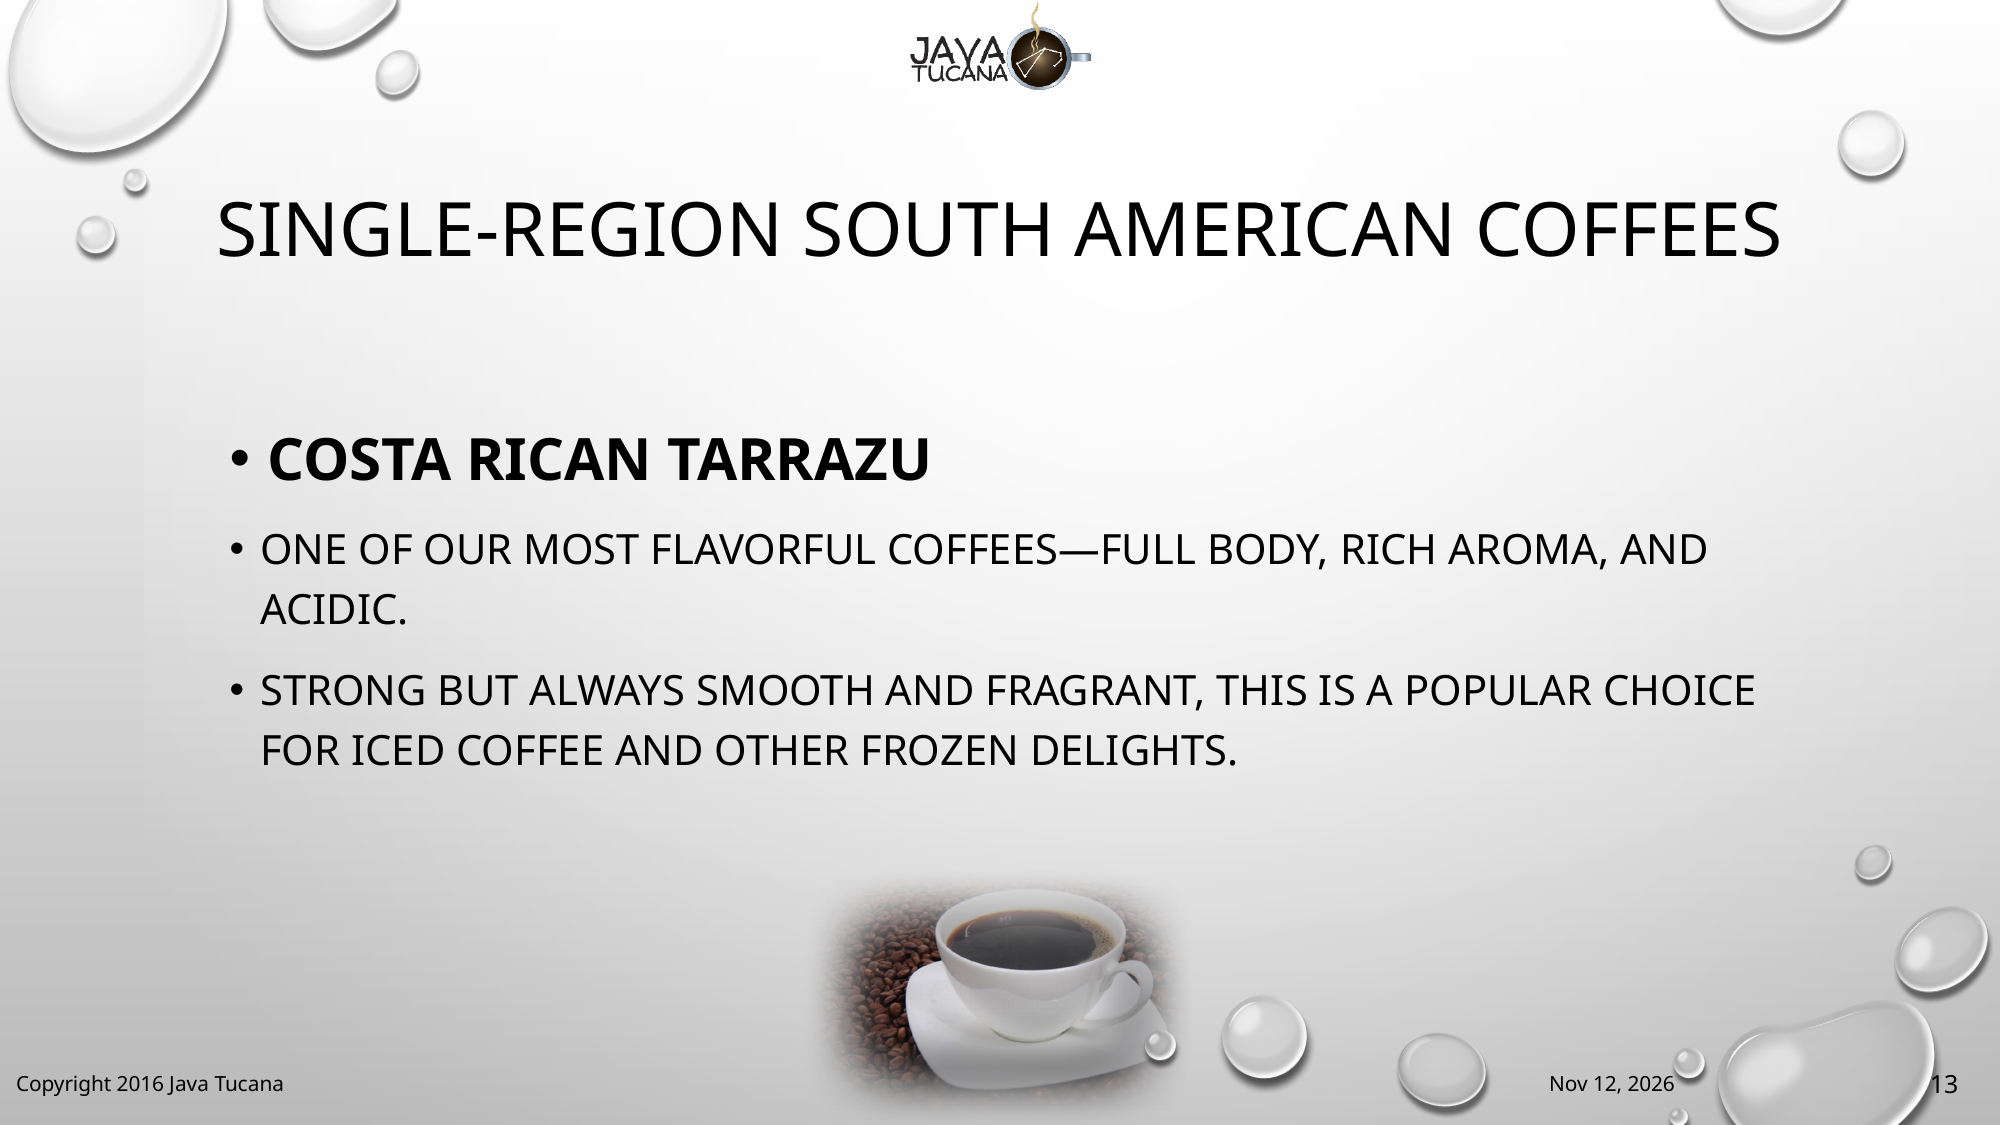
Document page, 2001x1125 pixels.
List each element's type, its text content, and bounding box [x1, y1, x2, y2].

slide_number 13-Feb-16 [1239, 1055, 1690, 1116]
title Single-region South American coffees [149, 101, 1851, 364]
footer Copyright 2016 Java Tucana [1, 1055, 1096, 1116]
slide_number 13 [1848, 1055, 1974, 1116]
list Costa Rican Tarrazu One of our most flavorful coffees—full body, rich aroma, and acidic. Strong but always smooth and fragrant, this is a popular choice for iced coffee and other frozen delights. [214, 400, 1786, 919]
picture [0, 0, 2001, 1125]
